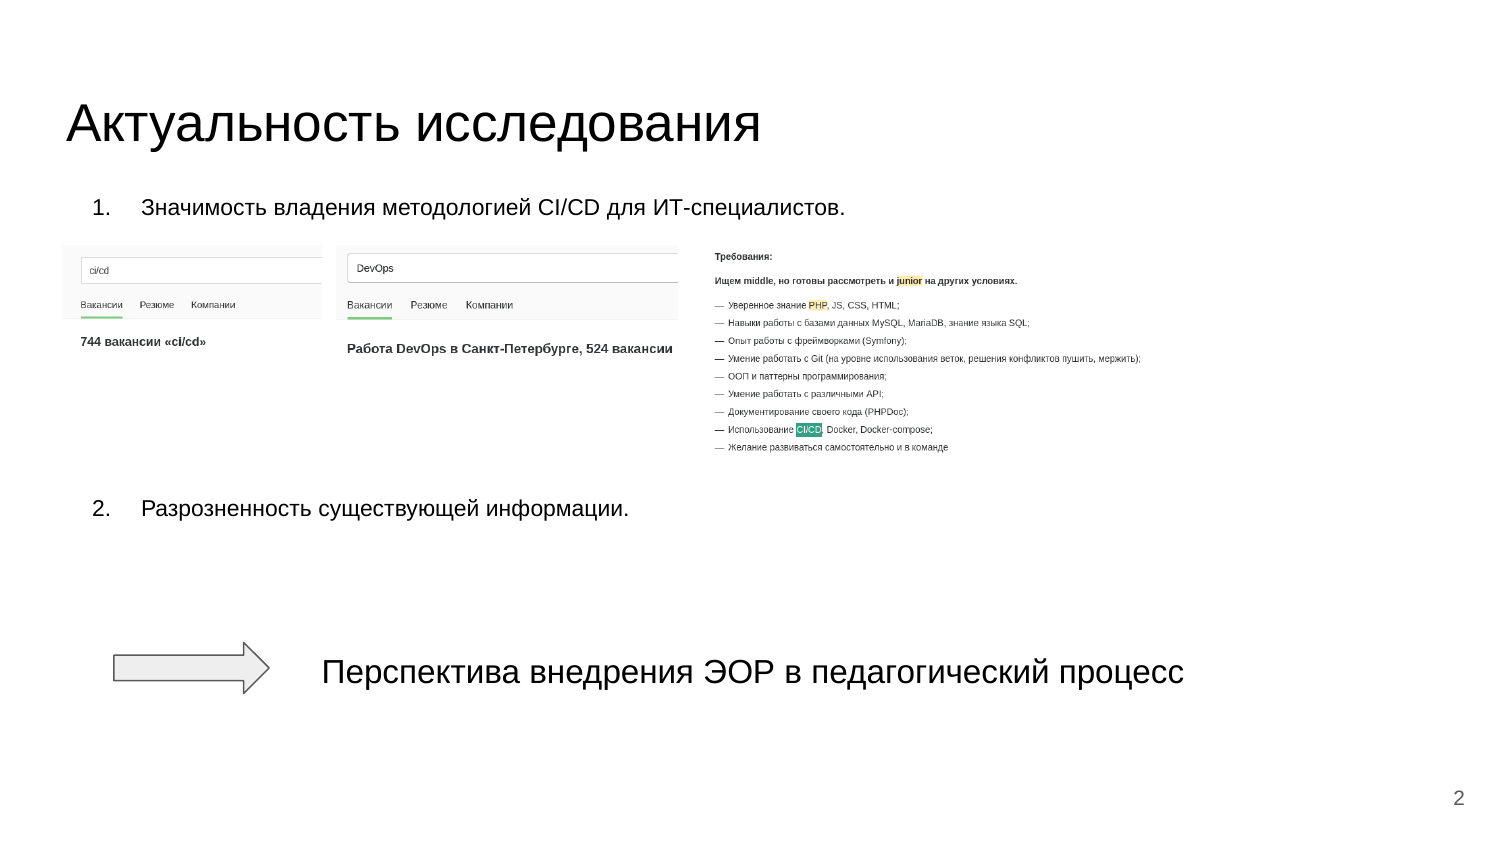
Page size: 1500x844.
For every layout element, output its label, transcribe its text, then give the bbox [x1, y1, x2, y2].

text_box Значимость владения методологией CI/CD для ИТ-специалистов. [51, 178, 876, 234]
text_box Разрозненность существующей информации. [51, 479, 876, 535]
picture [335, 244, 678, 364]
text_box [113, 642, 270, 694]
picture [707, 244, 1140, 460]
text_box Перспектива внедрения ЭОР в педагогический процесс [306, 635, 1214, 705]
slide_number ‹#› [1389, 764, 1480, 830]
title Актуальность исследования [51, 72, 1449, 167]
picture [61, 244, 322, 364]
